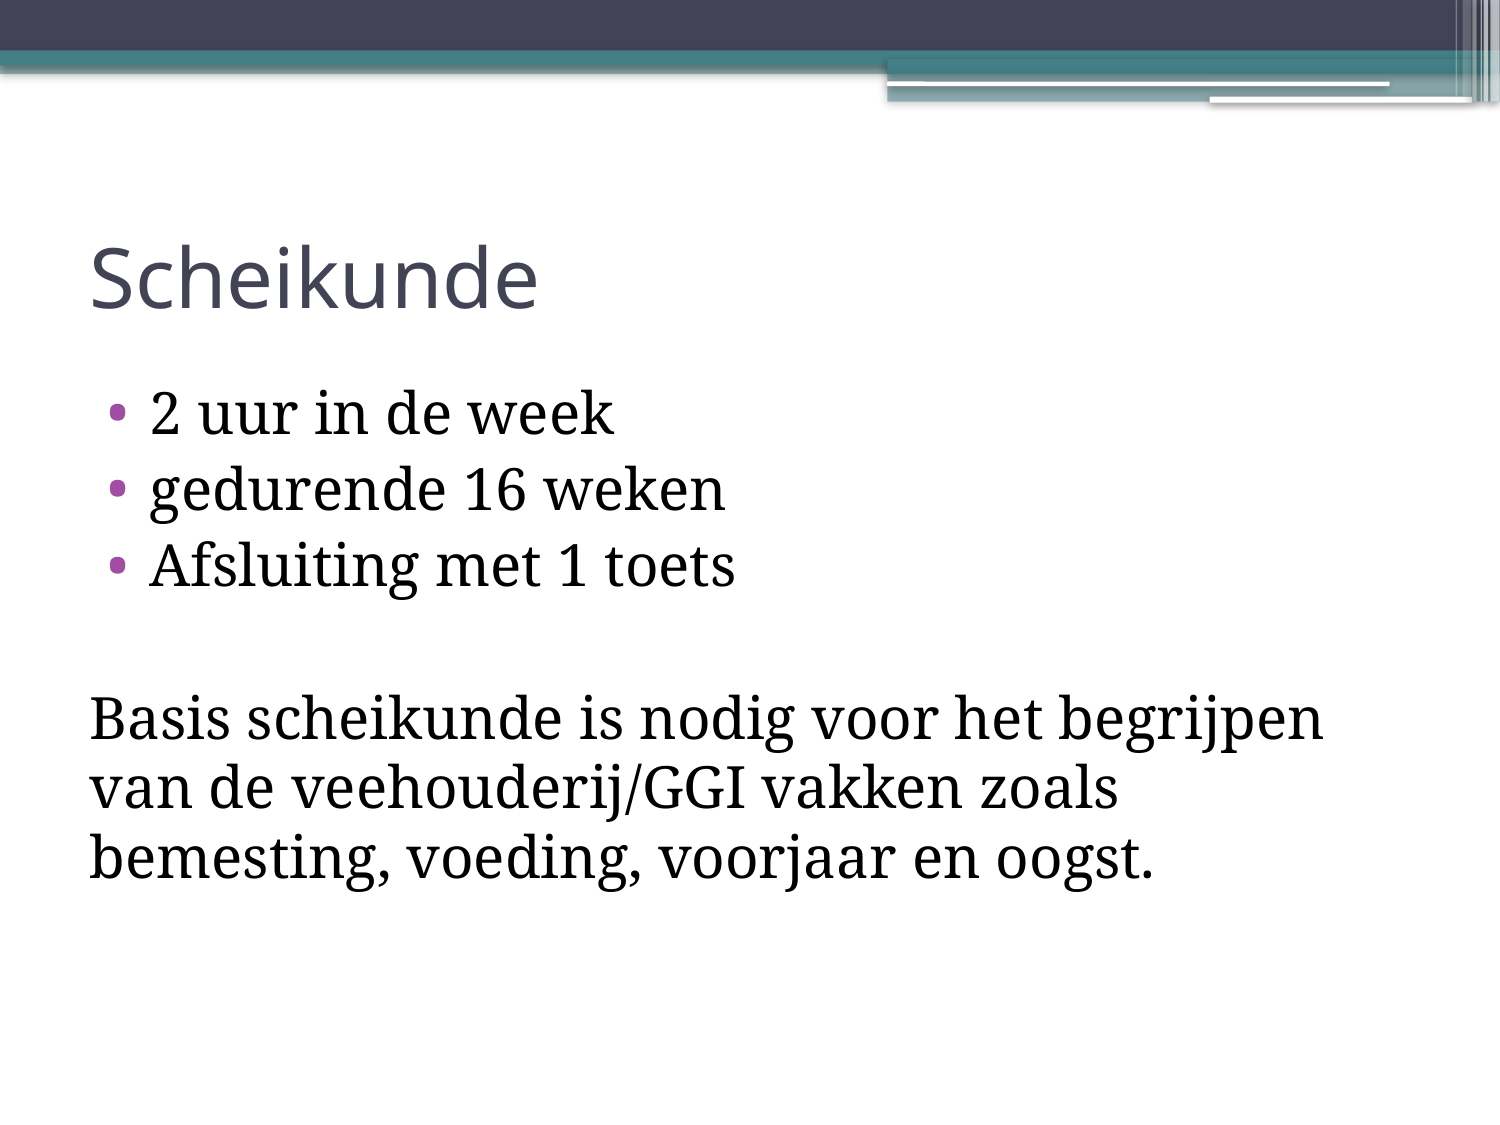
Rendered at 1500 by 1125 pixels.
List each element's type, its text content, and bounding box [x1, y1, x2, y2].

title Scheikunde [75, 187, 1425, 363]
list 2 uur in de week gedurende 16 weken Afsluiting met 1 toets Basis scheikunde is nodig voor het begrijpen van de veehouderij/GGI vakken zoals bemesting, voeding, voorjaar en oogst. [75, 368, 1425, 1079]
